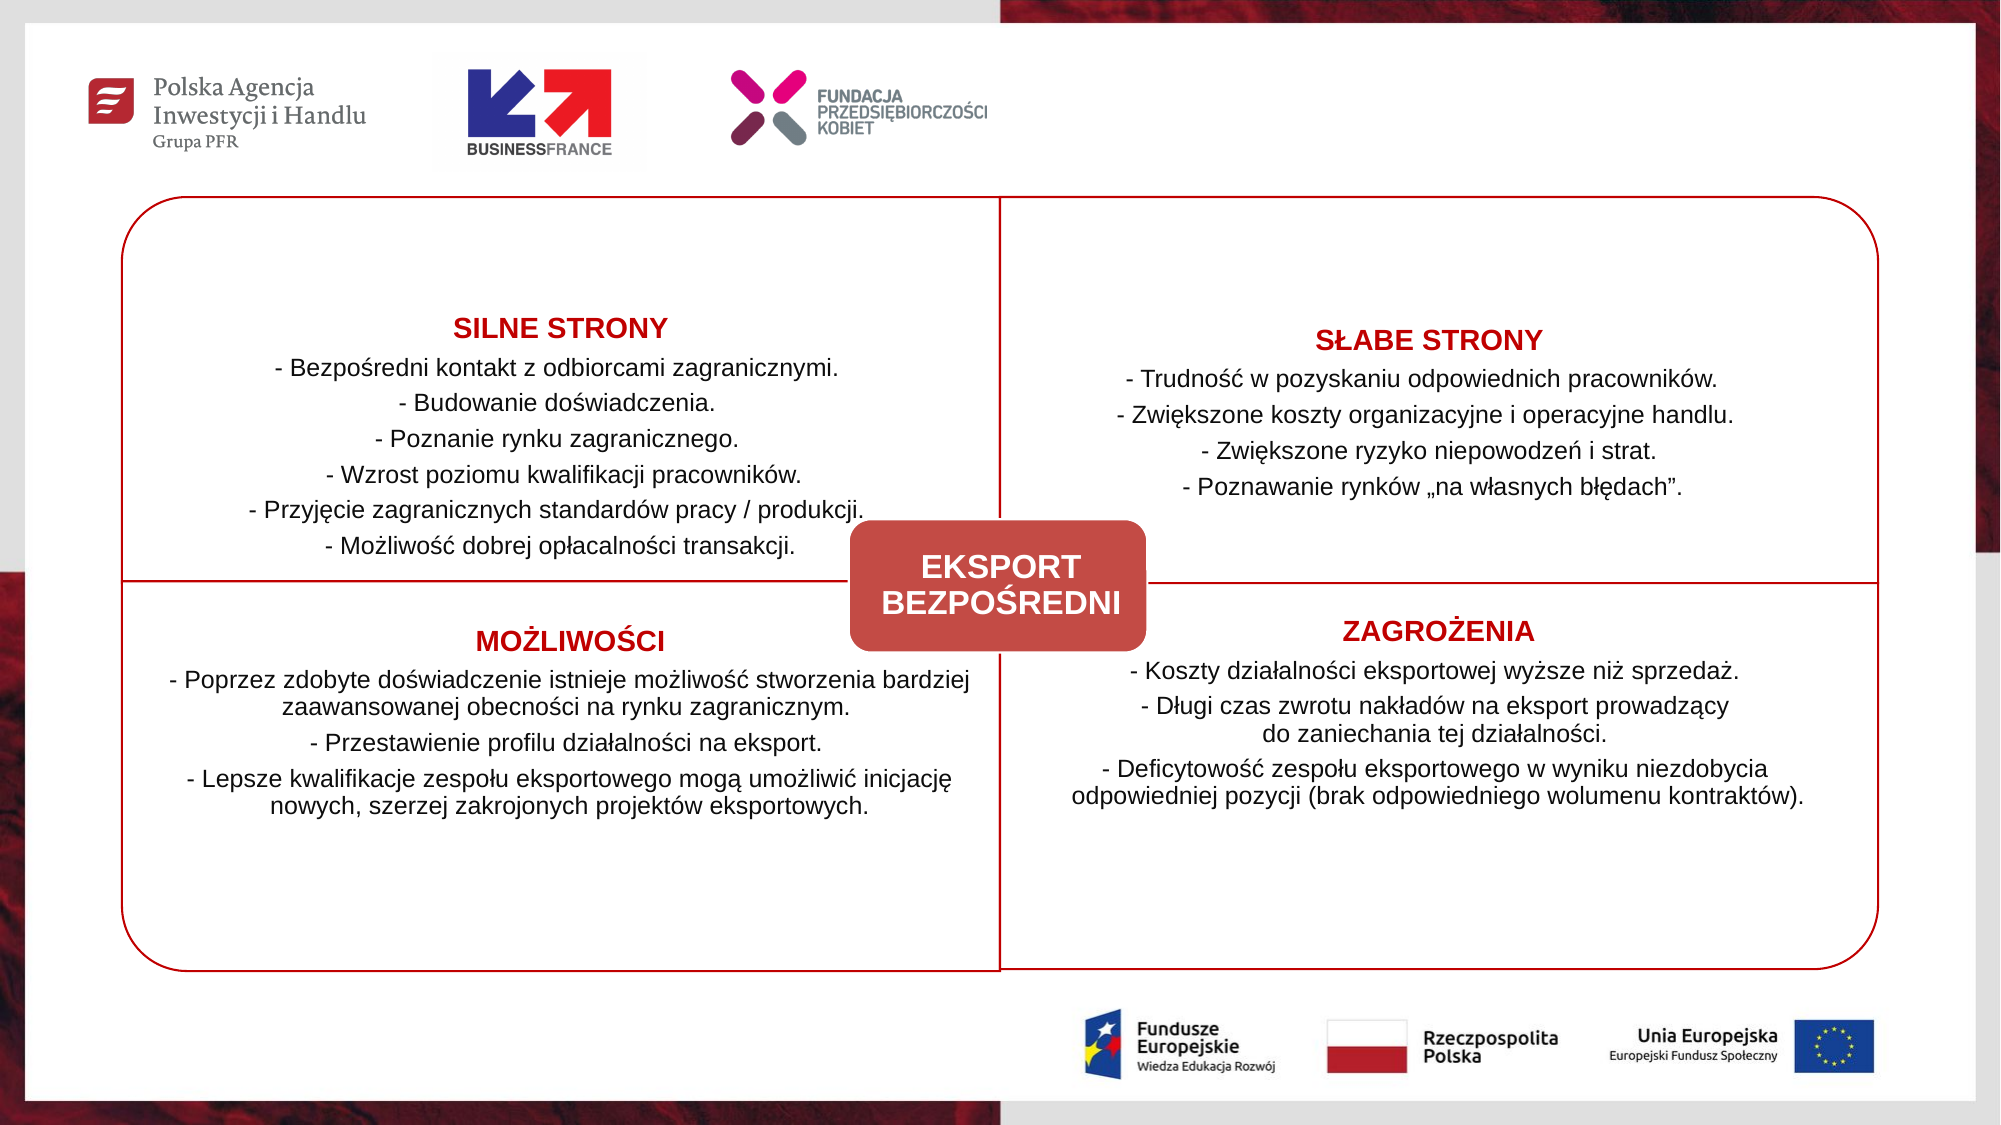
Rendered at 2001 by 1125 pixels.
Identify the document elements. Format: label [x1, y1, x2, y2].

picture [0, 0, 2001, 1125]
list [121, 197, 1878, 971]
